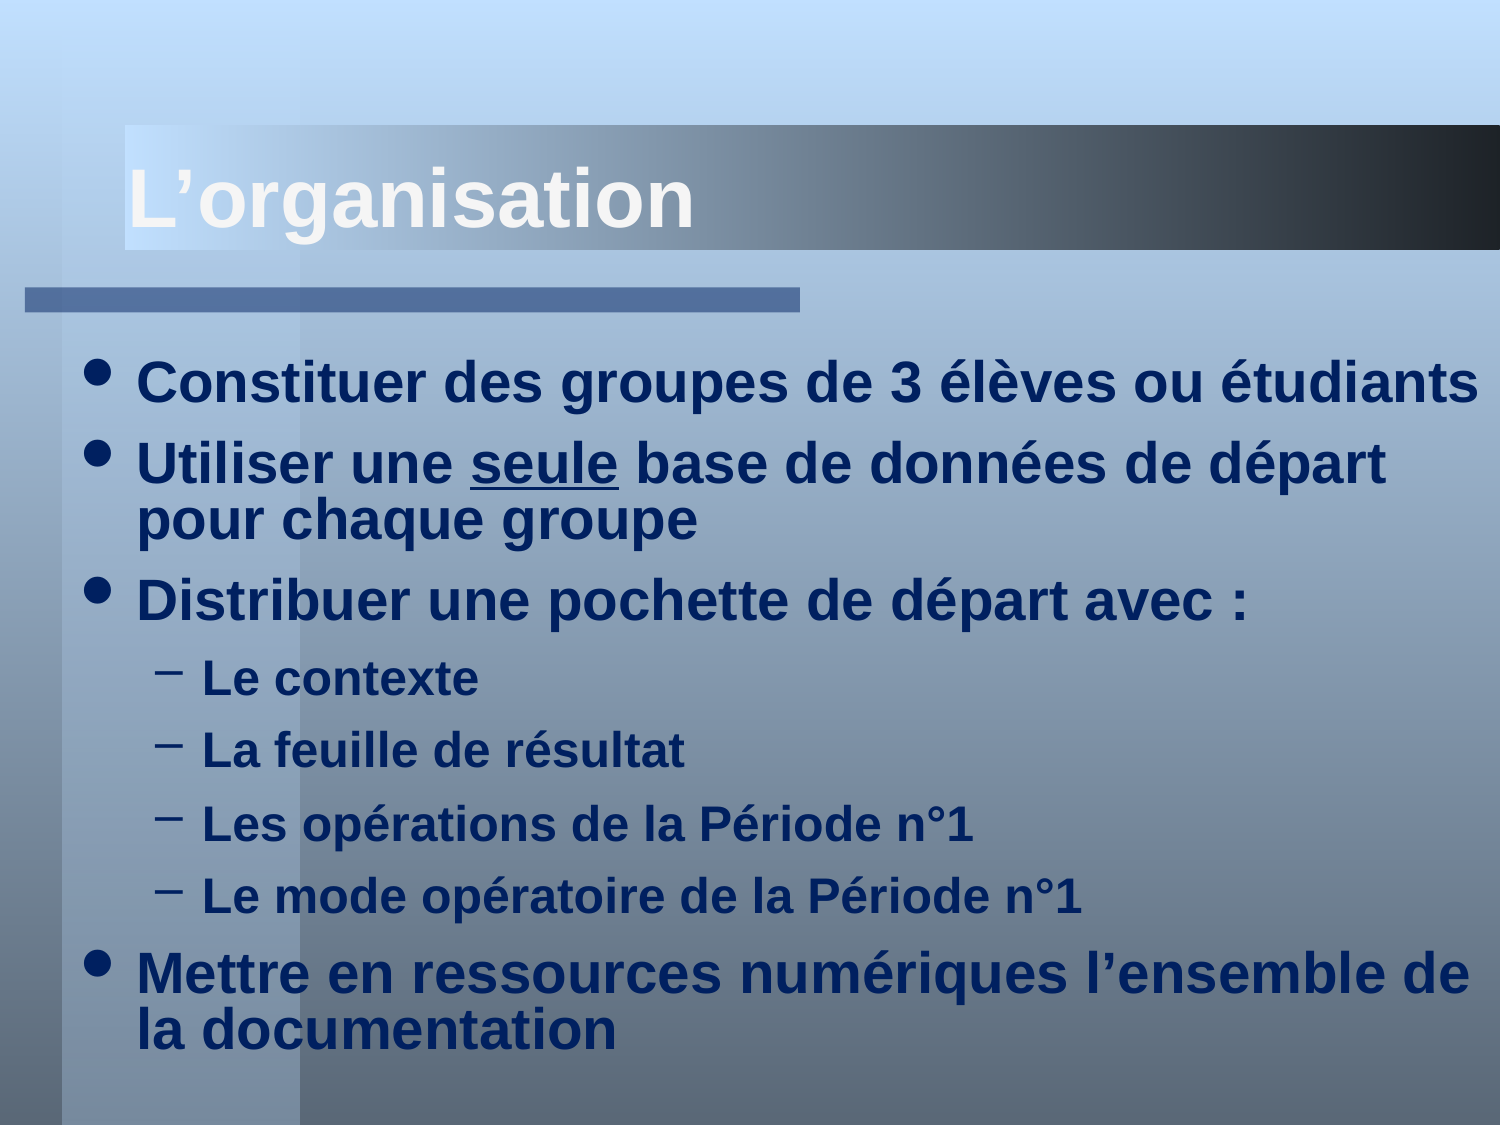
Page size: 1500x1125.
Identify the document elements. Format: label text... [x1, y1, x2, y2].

title L’organisation [112, 99, 1451, 287]
list Constituer des groupes de 3 élèves ou étudiants Utiliser une seule base de données de départ pour chaque groupe Distribuer une pochette de départ avec : Le contexte La feuille de résultat Les opérations de la Période n°1 Le mode opératoire de la Période n°1 Mettre en ressources numériques l’ensemble de la documentation [64, 287, 1500, 1125]
